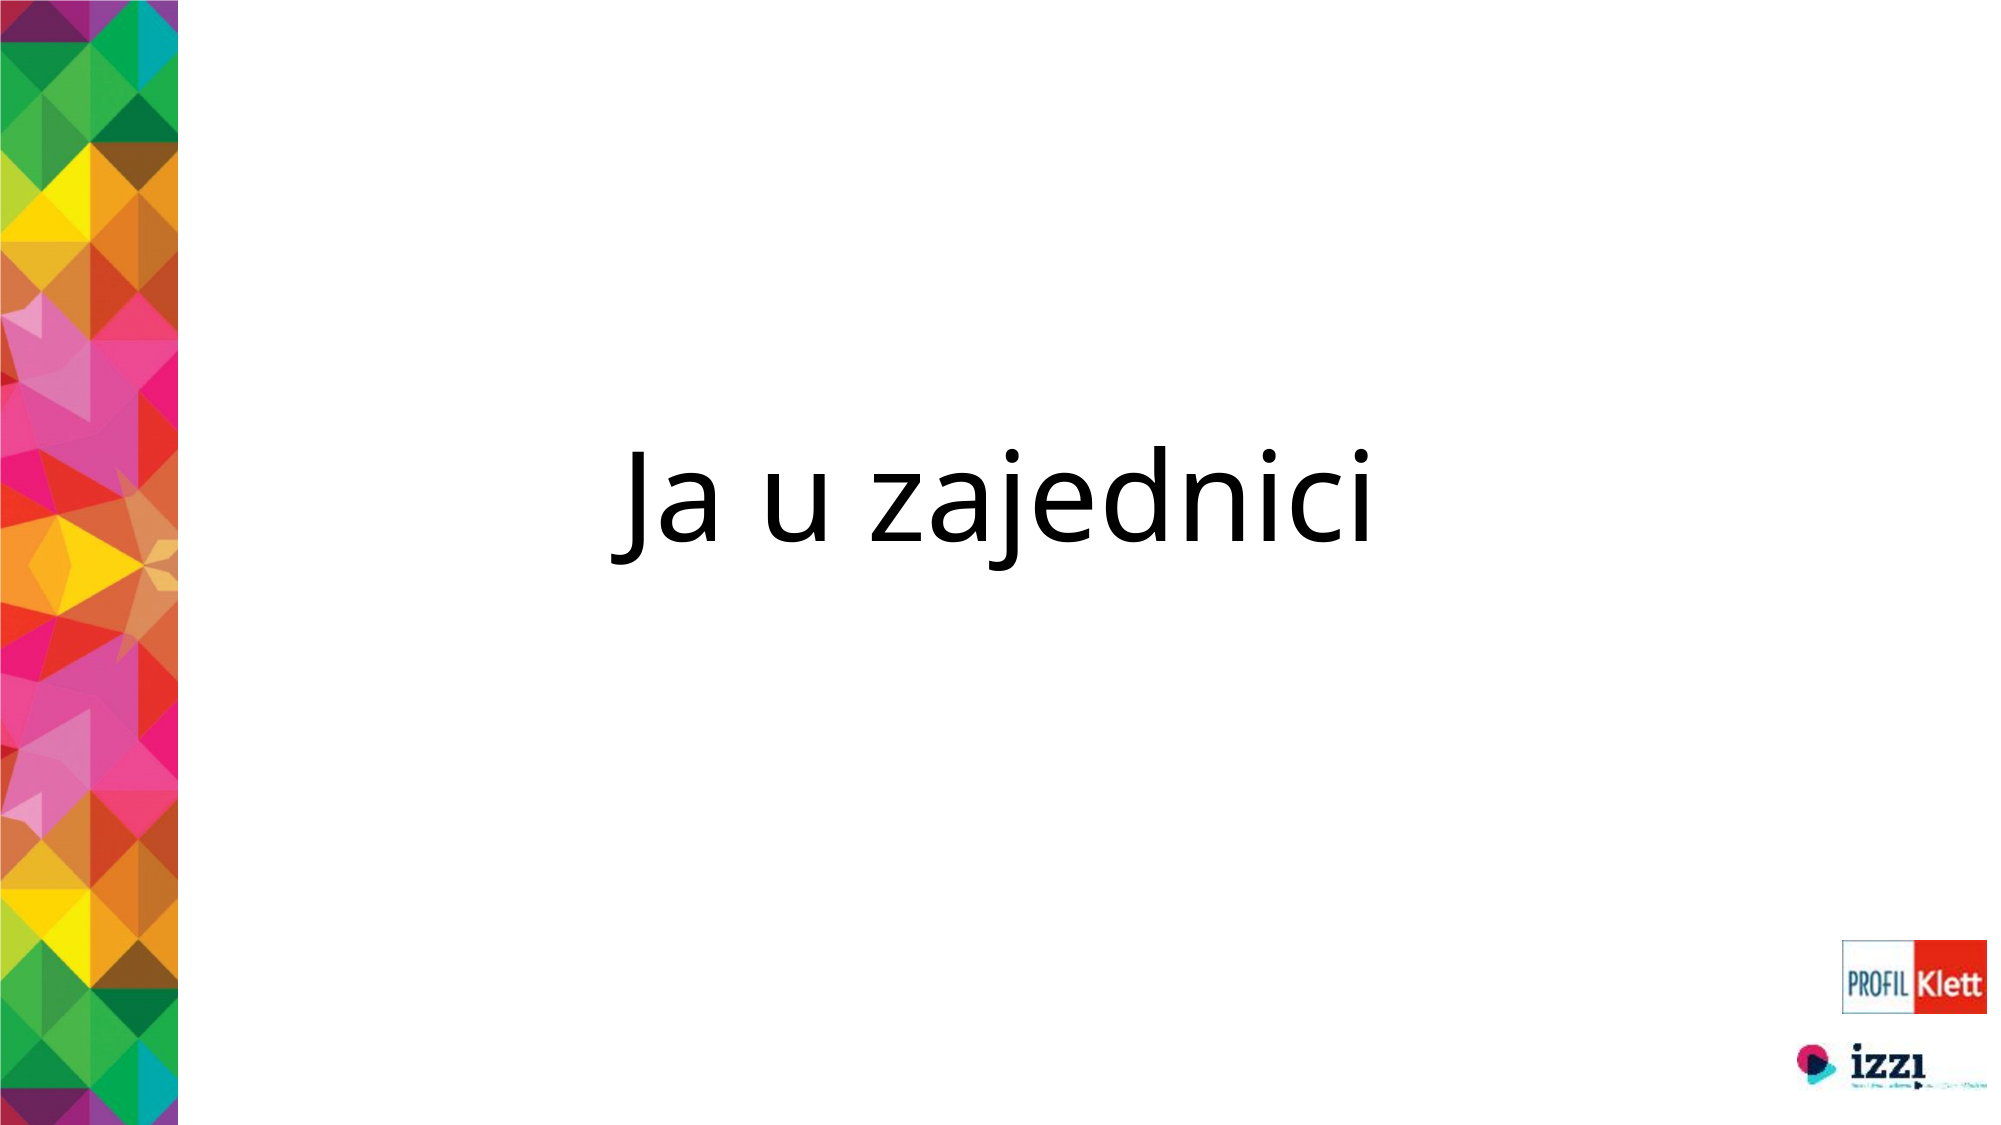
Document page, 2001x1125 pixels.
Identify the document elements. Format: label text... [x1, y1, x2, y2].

picture [1, 2, 178, 1124]
picture [1797, 1042, 1987, 1091]
picture [1842, 940, 1987, 1014]
title Ja u zajednici [249, 184, 1750, 576]
